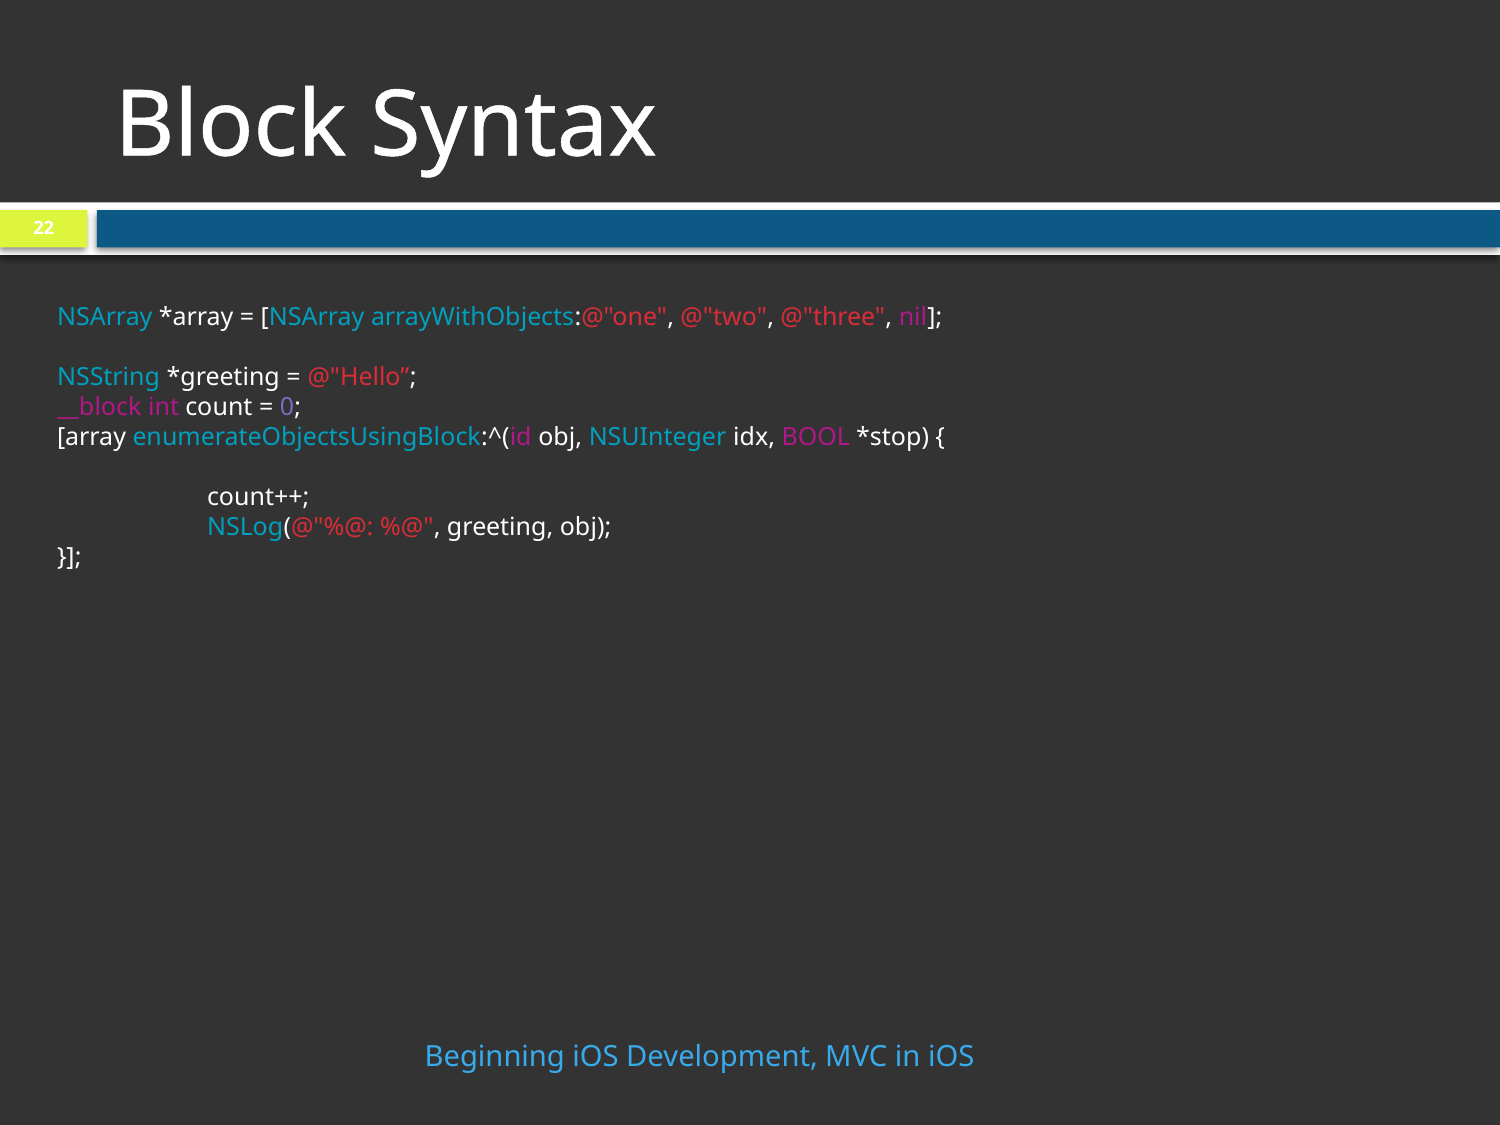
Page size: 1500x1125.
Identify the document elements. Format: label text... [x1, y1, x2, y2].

title Block Syntax [99, 37, 1438, 200]
slide_number 22 [0, 208, 88, 249]
footer Beginning iOS Development, MVC in iOS [99, 1024, 990, 1085]
text_box NSArray *array = [NSArray arrayWithObjects:@"one", @"two", @"three", nil]; NSString *greeting = @"Hello”; __block int count = 0; [array enumerateObjectsUsingBlock:^(id obj, NSUInteger idx, BOOL *stop) { count++; NSLog(@"%@: %@", greeting, obj); }]; [42, 293, 1460, 578]
